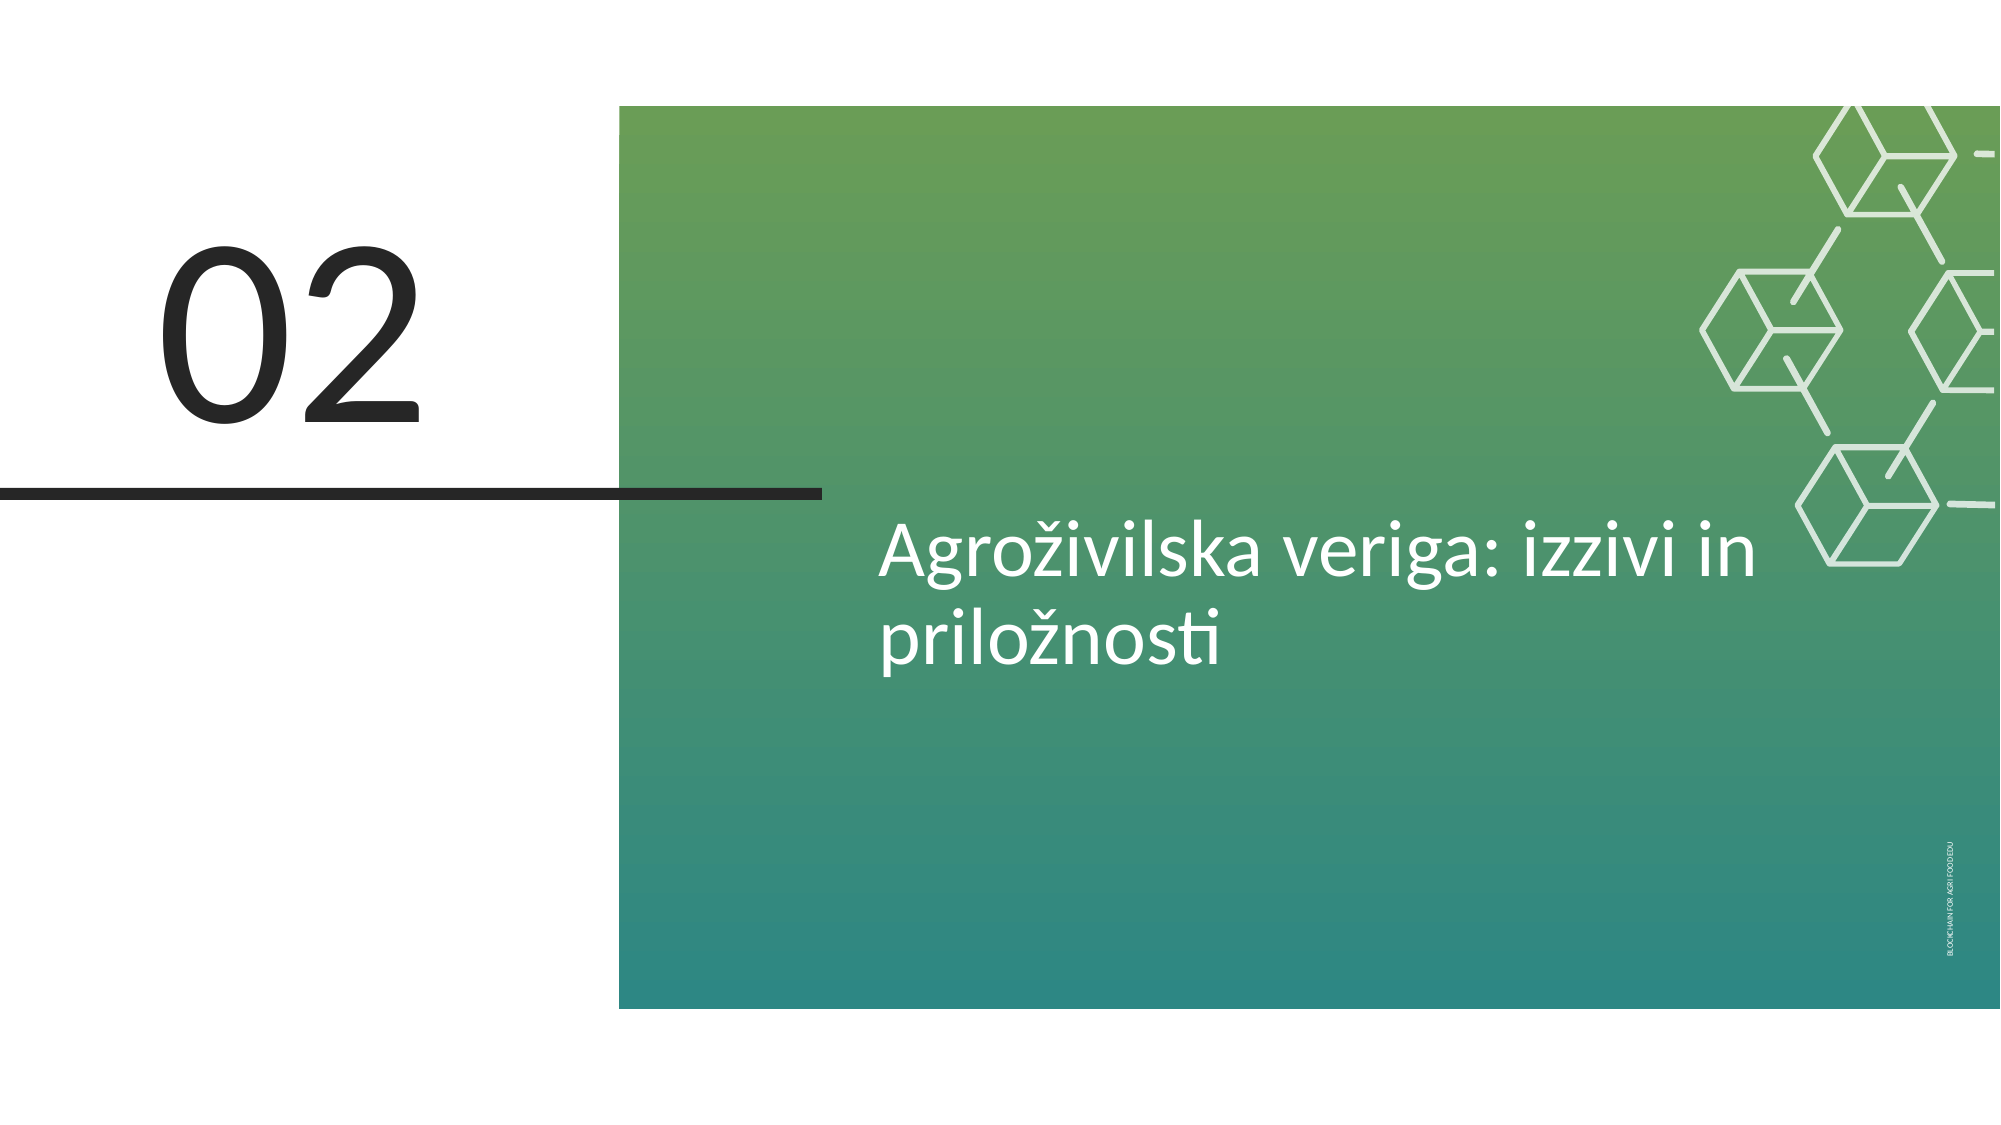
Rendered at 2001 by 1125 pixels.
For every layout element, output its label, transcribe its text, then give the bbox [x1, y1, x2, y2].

list 02 [141, 180, 481, 277]
list Agroživilska veriga: izzivi in priložnosti [864, 498, 1886, 952]
